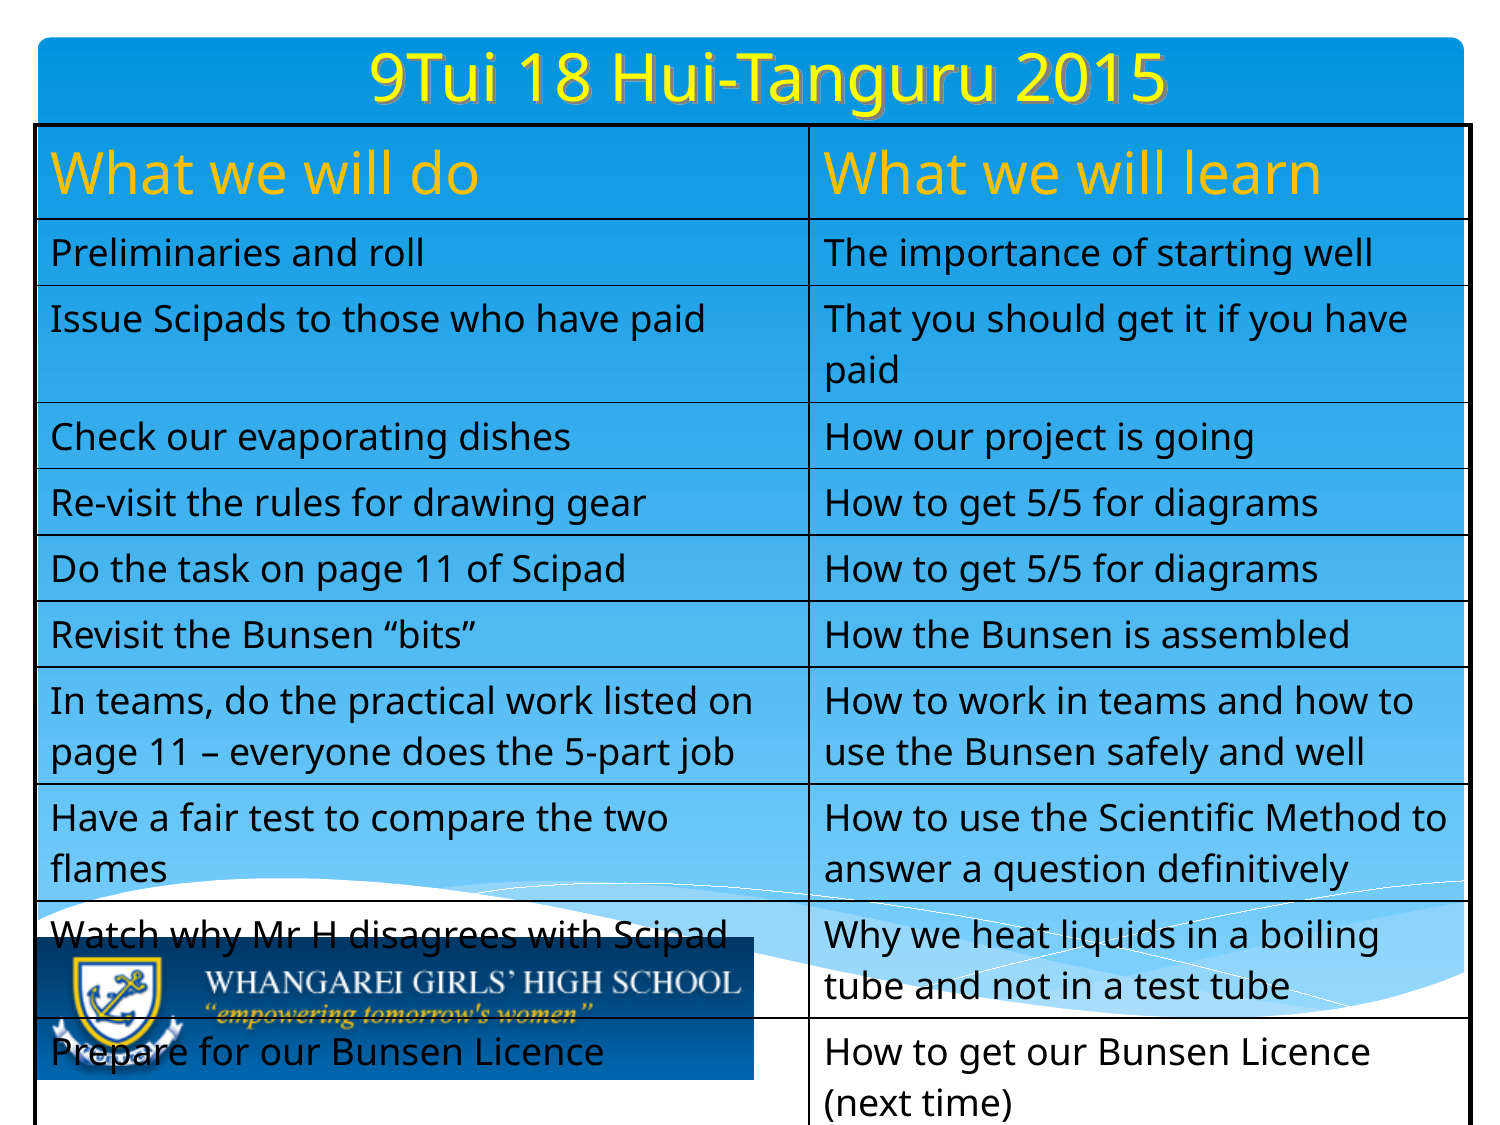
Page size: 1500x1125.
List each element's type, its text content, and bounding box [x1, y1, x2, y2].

table_cell Why we heat liquids in a boiling tube and not in a test tube [810, 902, 1468, 1017]
table_cell Check our evaporating dishes [37, 403, 808, 468]
table_cell Revisit the Bunsen “bits” [37, 602, 808, 666]
table_cell How our project is going [810, 403, 1468, 468]
table_header What we will do [37, 127, 808, 218]
table_cell In teams, do the practical work listed on page 11 – everyone does the 5-part job [37, 668, 808, 783]
table_cell How to get 5/5 for diagrams [810, 469, 1468, 534]
table_cell The importance of starting well [810, 220, 1468, 285]
table_header What we will learn [810, 127, 1468, 218]
table_cell Preliminaries and roll [37, 220, 808, 285]
table_cell Have a fair test to compare the two flames [37, 785, 808, 900]
table_cell How to work in teams and how to use the Bunsen safely and well [810, 668, 1468, 783]
table_cell How to use the Scientific Method to answer a question definitively [810, 785, 1468, 900]
table_cell How the Bunsen is assembled [810, 602, 1468, 666]
table_cell How to get our Bunsen Licence (next time) [810, 1019, 1468, 1125]
table_cell Watch why Mr H disagrees with Scipad [37, 902, 808, 1017]
table_cell Issue Scipads to those who have paid [37, 286, 808, 402]
text_box 9Tui 18 Hui-Tanguru 2015 [162, 24, 1375, 123]
table_cell Do the task on page 11 of Scipad [37, 536, 808, 600]
table_cell Re-visit the rules for drawing gear [37, 469, 808, 534]
table_cell That you should get it if you have paid [810, 286, 1468, 402]
table_cell How to get 5/5 for diagrams [810, 536, 1468, 600]
picture [37, 937, 754, 1080]
table_cell Prepare for our Bunsen Licence [37, 1019, 808, 1125]
